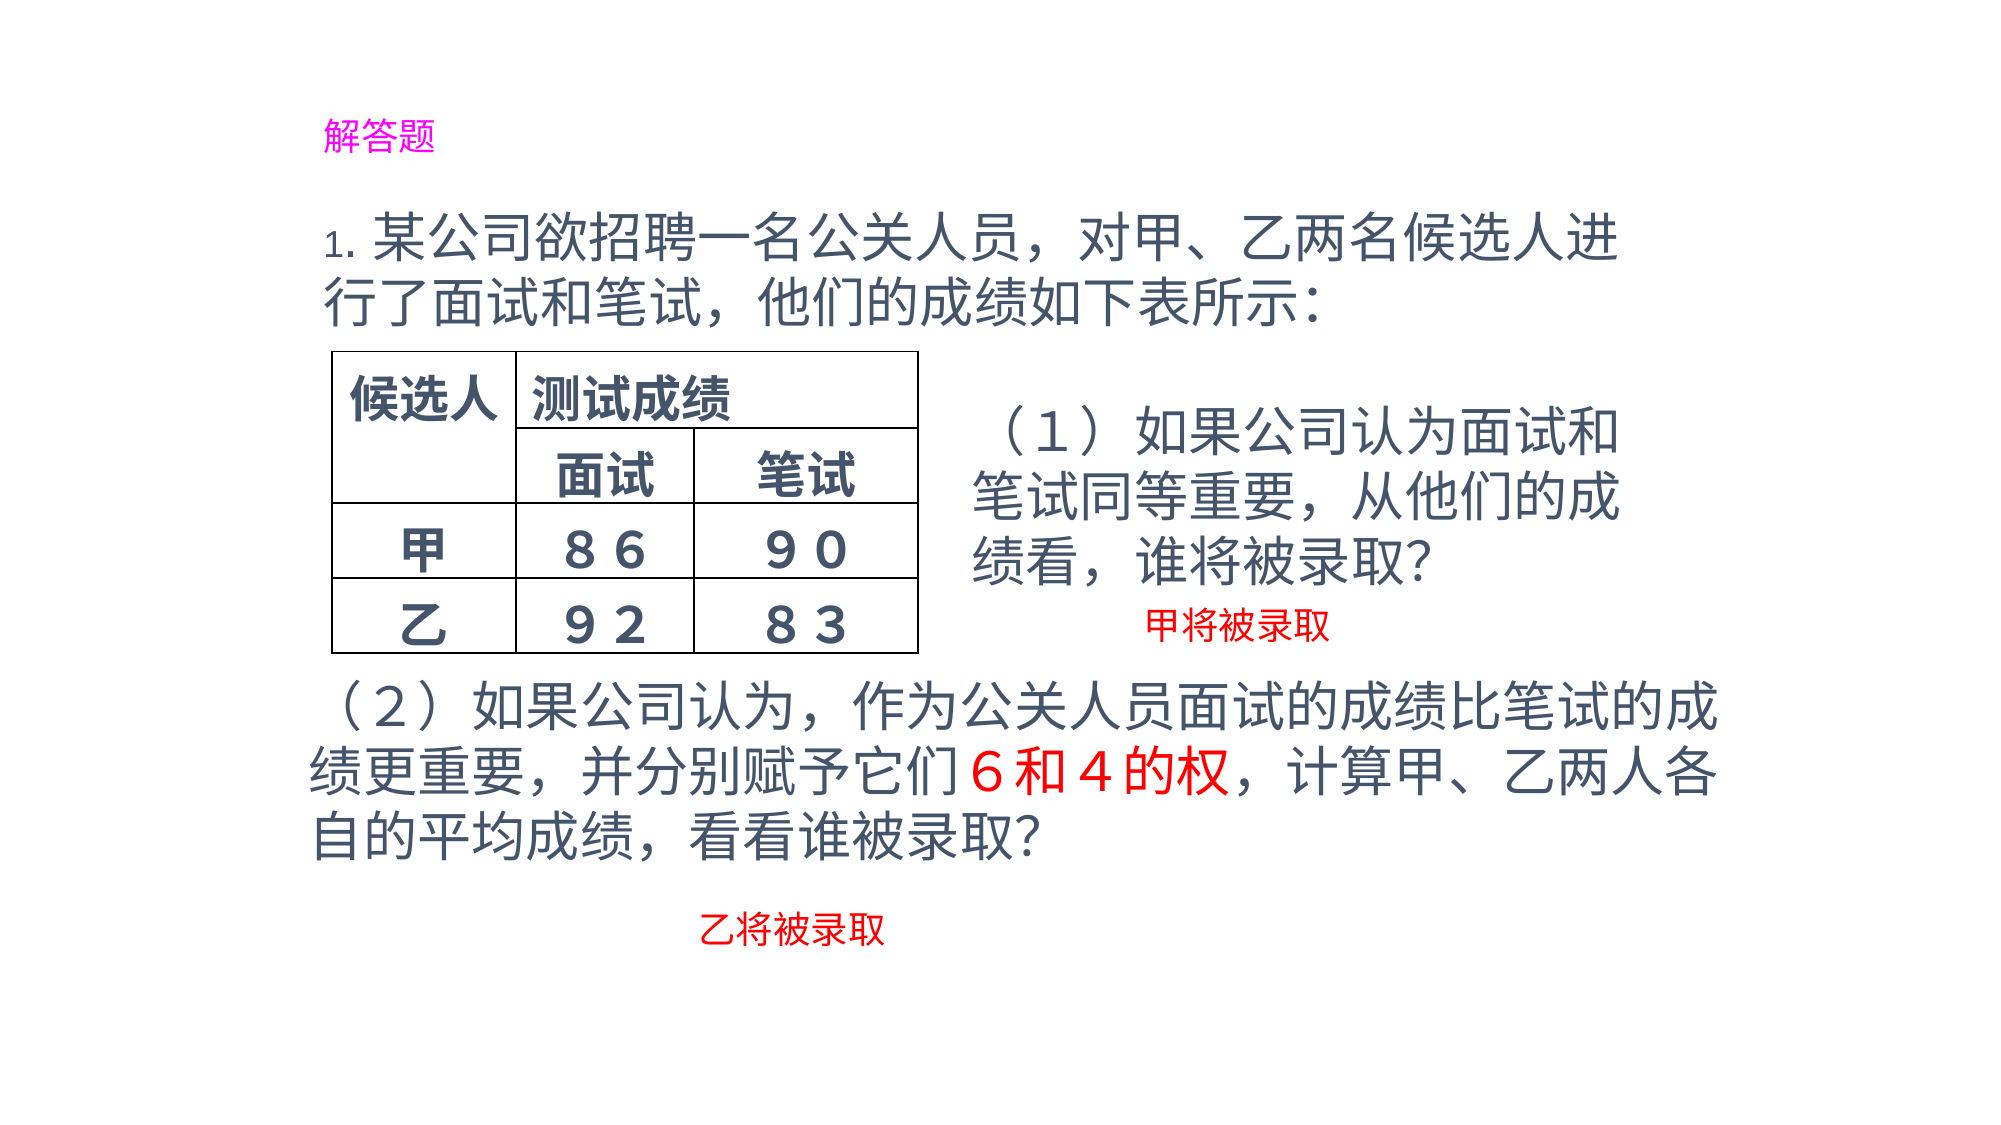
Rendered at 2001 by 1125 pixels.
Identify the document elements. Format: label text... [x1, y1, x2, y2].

text_box 解答题 [308, 105, 451, 166]
text_box （２）如果公司认为，作为公关人员面试的成绩比笔试的成绩更重要，并分别赋予它们６和４的权，计算甲、乙两人各自的平均成绩，看看谁被录取？ [294, 664, 1748, 875]
table_header 测试成绩 [517, 352, 917, 427]
text_box （１）如果公司认为面试和笔试同等重要，从他们的成绩看，谁将被录取？ [956, 389, 1670, 600]
text_box 1.某公司欲招聘一名公关人员，对甲、乙两名候选人进行了面试和笔试，他们的成绩如下表所示： [308, 196, 1679, 341]
table_cell ８６ [517, 504, 693, 577]
table_cell ８３ [695, 579, 917, 652]
table_cell ９２ [517, 579, 693, 652]
table_cell 甲 [333, 504, 515, 577]
table_cell ９０ [695, 504, 917, 577]
text_box 乙将被录取 [683, 899, 1050, 959]
table_header 候选人 [333, 352, 515, 502]
text_box 甲将被录取 [1128, 594, 1460, 655]
table_cell 乙 [333, 579, 515, 652]
table_cell 笔试 [695, 429, 917, 502]
table_cell 面试 [517, 429, 693, 502]
